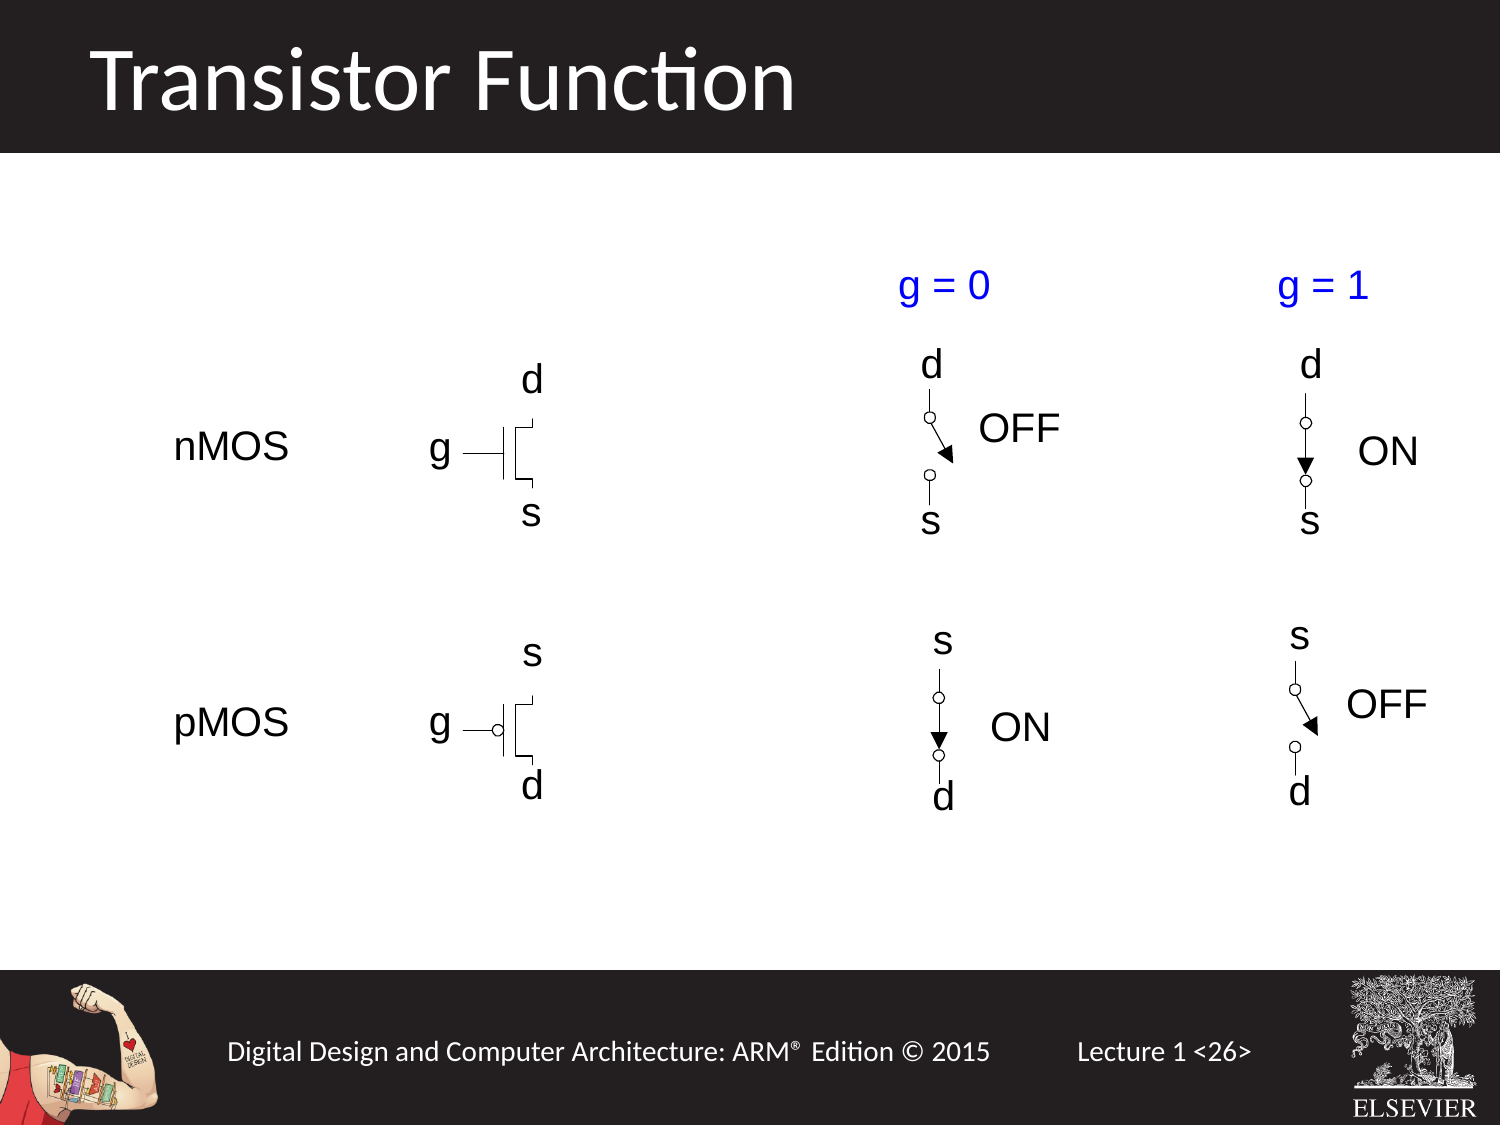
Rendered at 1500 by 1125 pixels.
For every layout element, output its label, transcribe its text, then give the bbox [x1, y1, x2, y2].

text_box [87, 174, 1413, 1025]
text_box Transistor Function [75, 11, 1375, 136]
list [162, 249, 1438, 832]
picture [1350, 974, 1477, 1117]
picture [0, 979, 163, 1125]
